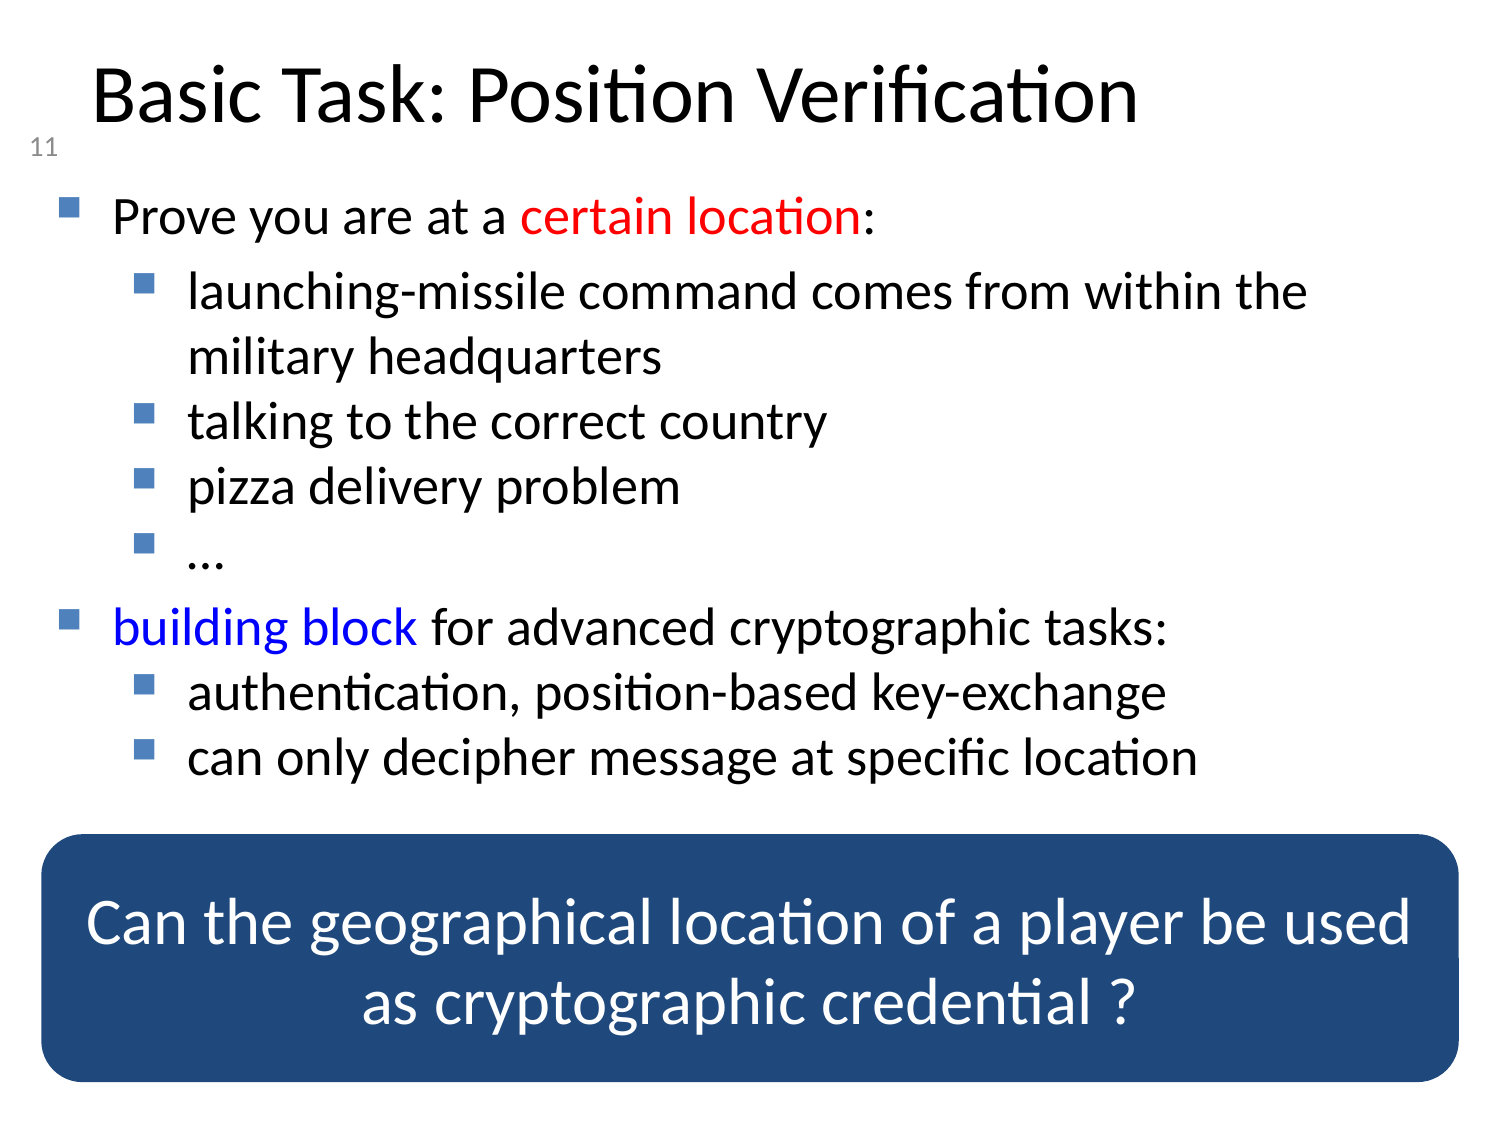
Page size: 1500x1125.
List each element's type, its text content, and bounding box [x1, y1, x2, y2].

text_box Prove you are at a certain location: launching-missile command comes from within the military headquarters talking to the correct country pizza delivery problem … building block for advanced cryptographic tasks: authentication, position-based key-exchange can only decipher message at specific location [41, 172, 1424, 860]
text_box Can the geographical location of a player be used as cryptographic credential ? [39, 832, 1461, 1085]
title Basic Task: Position Verification [76, 32, 1471, 173]
